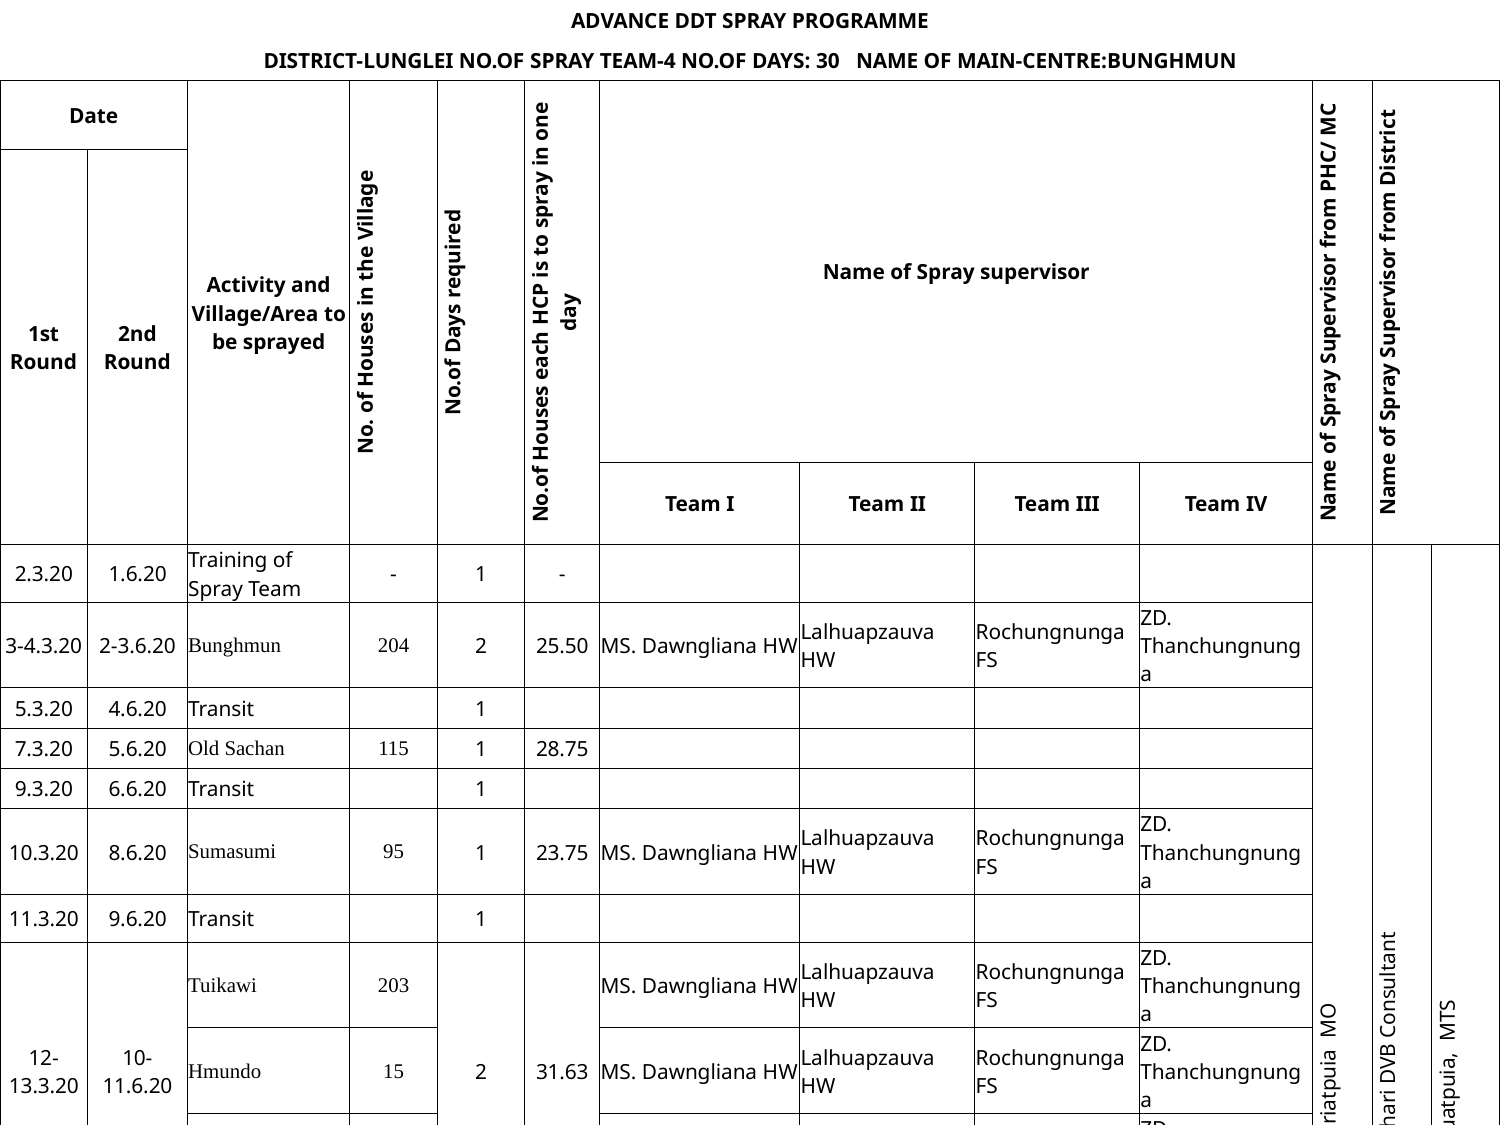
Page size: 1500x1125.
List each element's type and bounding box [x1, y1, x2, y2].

table_cell [525, 603, 599, 687]
table_cell [88, 150, 187, 544]
table_cell [1140, 769, 1312, 808]
table_cell [1, 895, 87, 942]
table_cell [525, 729, 599, 768]
table_cell [188, 943, 349, 1027]
table_cell [1313, 81, 1372, 544]
table_cell [88, 688, 187, 728]
table_cell [1140, 603, 1312, 687]
table_cell [350, 81, 437, 544]
table_cell [1140, 1028, 1312, 1113]
table_cell [1140, 545, 1312, 602]
table_cell [800, 1028, 974, 1113]
table_cell [188, 1028, 349, 1113]
table_cell [1373, 81, 1499, 544]
table_cell [188, 688, 349, 728]
table_cell [188, 81, 349, 544]
table_cell [88, 545, 187, 602]
table_cell [1140, 943, 1312, 1027]
table_cell [975, 809, 1139, 894]
table_cell [88, 729, 187, 768]
table_cell [438, 809, 524, 894]
table_cell [1, 688, 87, 728]
table_cell [188, 809, 349, 894]
table_cell [525, 895, 599, 942]
table_cell [188, 769, 349, 808]
table_cell [975, 943, 1139, 1027]
table_cell [600, 769, 799, 808]
table_cell [600, 1028, 799, 1113]
table_cell [600, 895, 799, 942]
table_cell [1140, 809, 1312, 894]
table_cell [800, 688, 974, 728]
table_cell [975, 463, 1139, 544]
table_cell [438, 603, 524, 687]
table_cell [438, 895, 524, 942]
table_cell [975, 1114, 1139, 1125]
table_cell [438, 688, 524, 728]
table_cell [800, 603, 974, 687]
table_cell [800, 545, 974, 602]
table_cell [188, 603, 349, 687]
table_cell [525, 81, 599, 544]
table_cell [1140, 463, 1312, 544]
table_cell [600, 463, 799, 544]
table_cell [350, 545, 437, 602]
table_cell [975, 603, 1139, 687]
table_cell [350, 688, 437, 728]
table_cell [1140, 1114, 1312, 1125]
table_cell [800, 895, 974, 942]
table_cell [350, 729, 437, 768]
table_cell [1140, 729, 1312, 768]
table_cell [525, 545, 599, 602]
table_cell [800, 463, 974, 544]
table_cell [975, 545, 1139, 602]
table_cell [525, 943, 599, 1125]
table_cell [975, 1028, 1139, 1113]
table_cell [975, 688, 1139, 728]
table_cell [800, 729, 974, 768]
table_cell [525, 688, 599, 728]
table_cell [350, 1028, 437, 1113]
table_cell [438, 545, 524, 602]
table_cell [438, 729, 524, 768]
table_cell [438, 769, 524, 808]
table_cell [438, 943, 524, 1125]
table_cell [600, 81, 1312, 462]
table_cell [600, 943, 799, 1027]
table_cell [975, 895, 1139, 942]
table_cell [1, 729, 87, 768]
table_cell [1140, 895, 1312, 942]
table_cell [438, 81, 524, 544]
table_cell [600, 545, 799, 602]
table_cell [350, 943, 437, 1027]
table_cell [350, 769, 437, 808]
table_cell [350, 1114, 437, 1125]
table_cell [600, 603, 799, 687]
table_cell [1, 150, 87, 544]
table_cell [88, 809, 187, 894]
table_cell [1313, 545, 1372, 1125]
table_cell [88, 603, 187, 687]
table_cell [88, 943, 187, 1125]
table_cell [1, 545, 87, 602]
table_cell [88, 895, 187, 942]
table_cell [600, 688, 799, 728]
table_cell [800, 943, 974, 1027]
table_cell [350, 895, 437, 942]
table_cell [800, 809, 974, 894]
table_cell [800, 769, 974, 808]
table_cell [1140, 688, 1312, 728]
table_cell [1373, 545, 1431, 1125]
table_cell [188, 729, 349, 768]
table_cell [88, 769, 187, 808]
table_cell [1, 809, 87, 894]
table_cell [1, 769, 87, 808]
table_cell [0, 40, 1500, 80]
table_cell [600, 729, 799, 768]
table_cell [525, 769, 599, 808]
table_cell [350, 809, 437, 894]
table_cell [1, 603, 87, 687]
table_cell [1432, 545, 1499, 1125]
table_cell [975, 769, 1139, 808]
table_cell [188, 895, 349, 942]
table_cell [600, 809, 799, 894]
table_cell [800, 1114, 974, 1125]
table_cell [1, 943, 87, 1125]
table_cell [350, 603, 437, 687]
table_cell [600, 1114, 799, 1125]
table_cell [525, 809, 599, 894]
table_header [0, 0, 1500, 40]
table_cell [188, 545, 349, 602]
table_cell [975, 729, 1139, 768]
table_cell [188, 1114, 349, 1125]
table_cell [1, 81, 187, 149]
